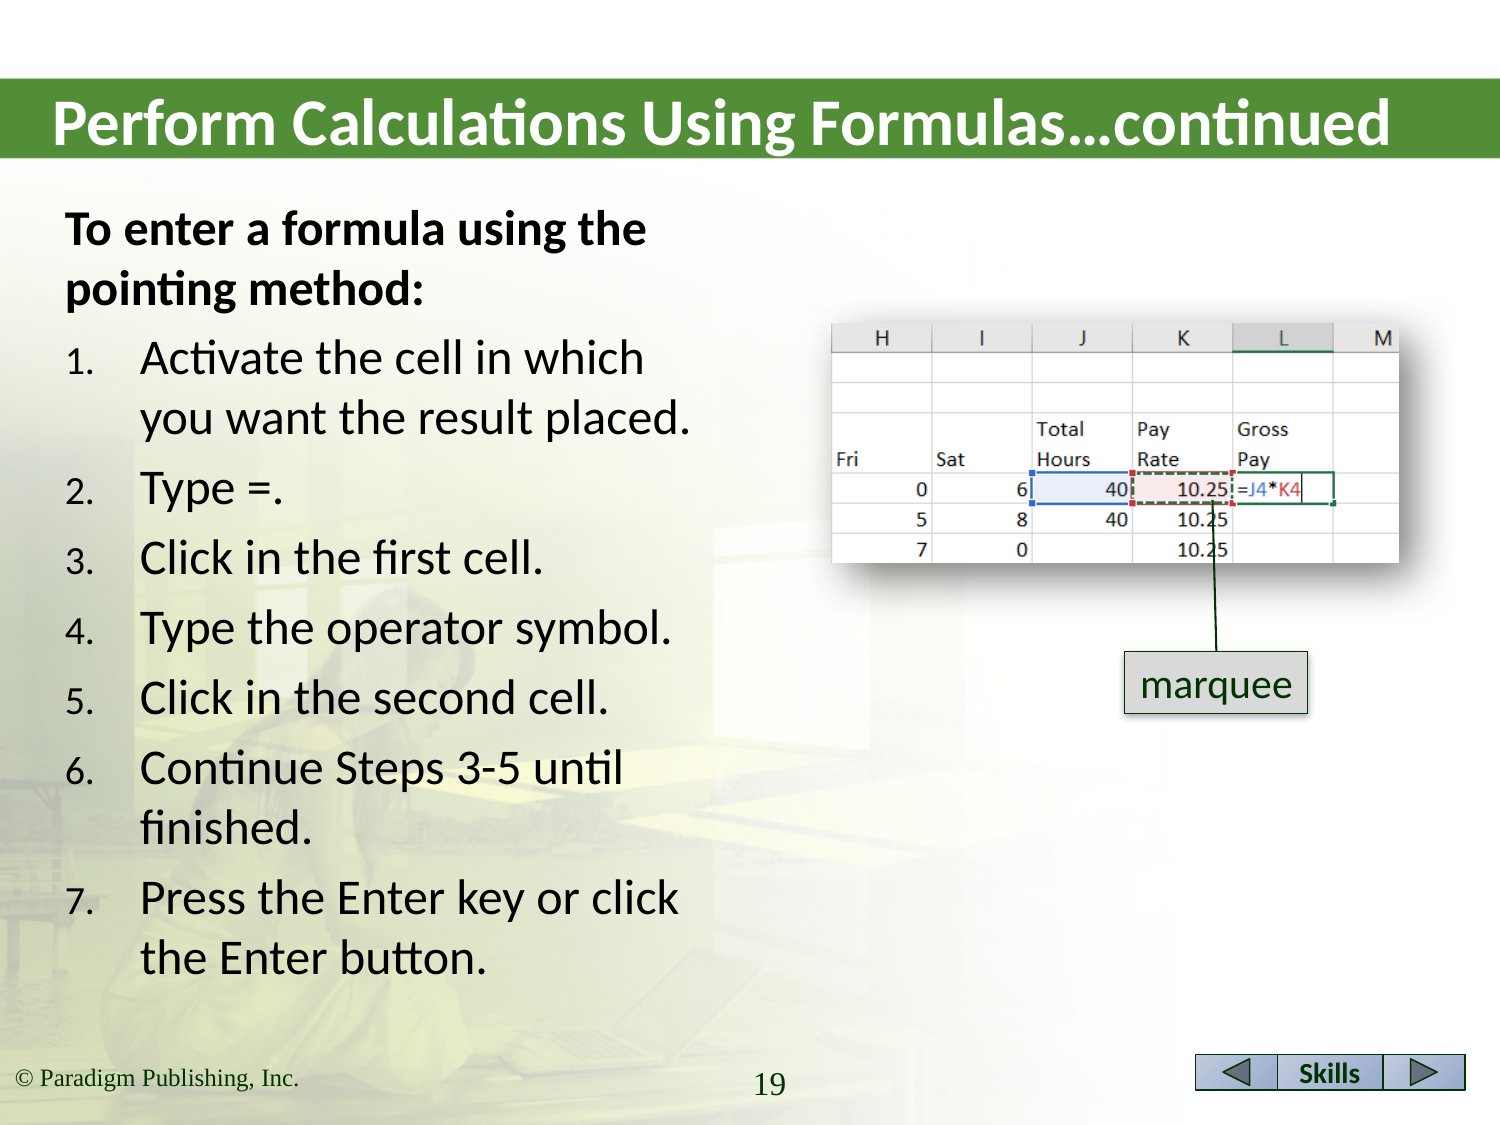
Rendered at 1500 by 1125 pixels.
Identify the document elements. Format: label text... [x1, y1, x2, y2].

list To enter a formula using the pointing method: Activate the cell in which you want the result placed. Type =. Click in the first cell. Type the operator symbol. Click in the second cell. Continue Steps 3-5 until finished. Press the Enter key or click the Enter button. [50, 187, 713, 1005]
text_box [1212, 499, 1217, 652]
text_box marquee [1124, 651, 1308, 714]
title Perform Calculations Using Formulas…continued [37, 71, 1463, 159]
picture [0, 0, 1500, 1125]
